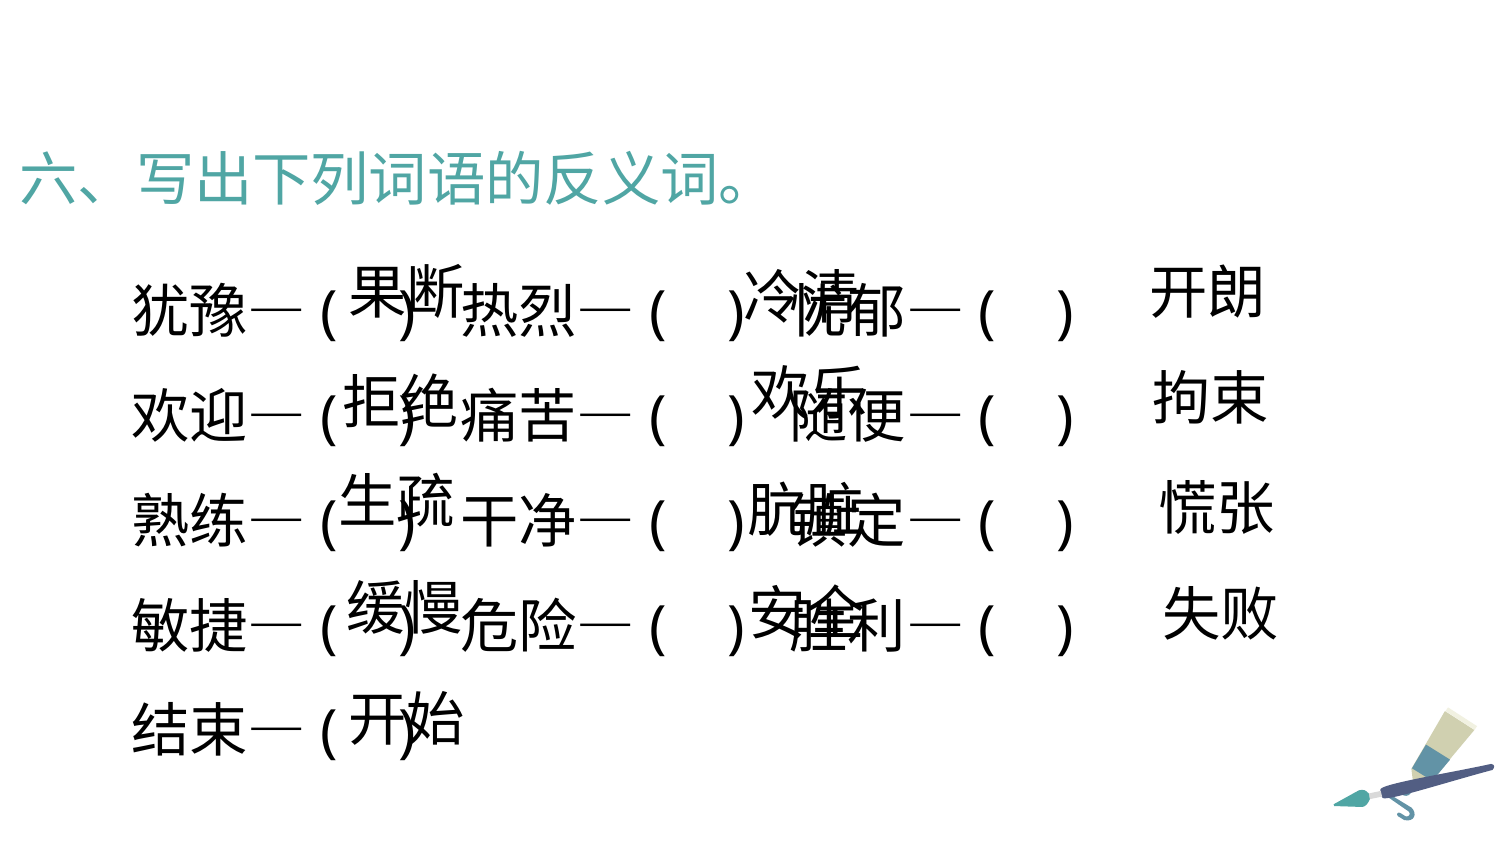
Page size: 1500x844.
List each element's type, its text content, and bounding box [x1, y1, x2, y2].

text_box 开始 [333, 674, 493, 760]
text_box 安全 [733, 568, 893, 654]
text_box 冷清 [728, 252, 875, 338]
text_box 生疏 [323, 457, 471, 542]
text_box 慌张 [1143, 463, 1303, 549]
text_box 开朗 [1134, 247, 1282, 333]
text_box 犹豫—( ) 热烈—( ) 忧郁—( ) 欢迎—( ) 痛苦—( ) 随便—( ) 熟练—( ) 干净—( ) 镇定—( ) 敏捷—( ) 危险—( ) 胜利—( ) 结束—( ) [116, 231, 1500, 771]
text_box 拘束 [1137, 354, 1285, 439]
text_box 欢乐 [736, 348, 883, 434]
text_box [1358, 708, 1481, 844]
text_box 缓慢 [331, 563, 492, 649]
text_box 拒绝 [327, 357, 474, 443]
text_box 失败 [1147, 570, 1308, 655]
text_box 肮脏 [732, 465, 880, 551]
text_box 六、写出下列词语的反义词。 [4, 99, 793, 220]
text_box 果断 [334, 247, 494, 333]
